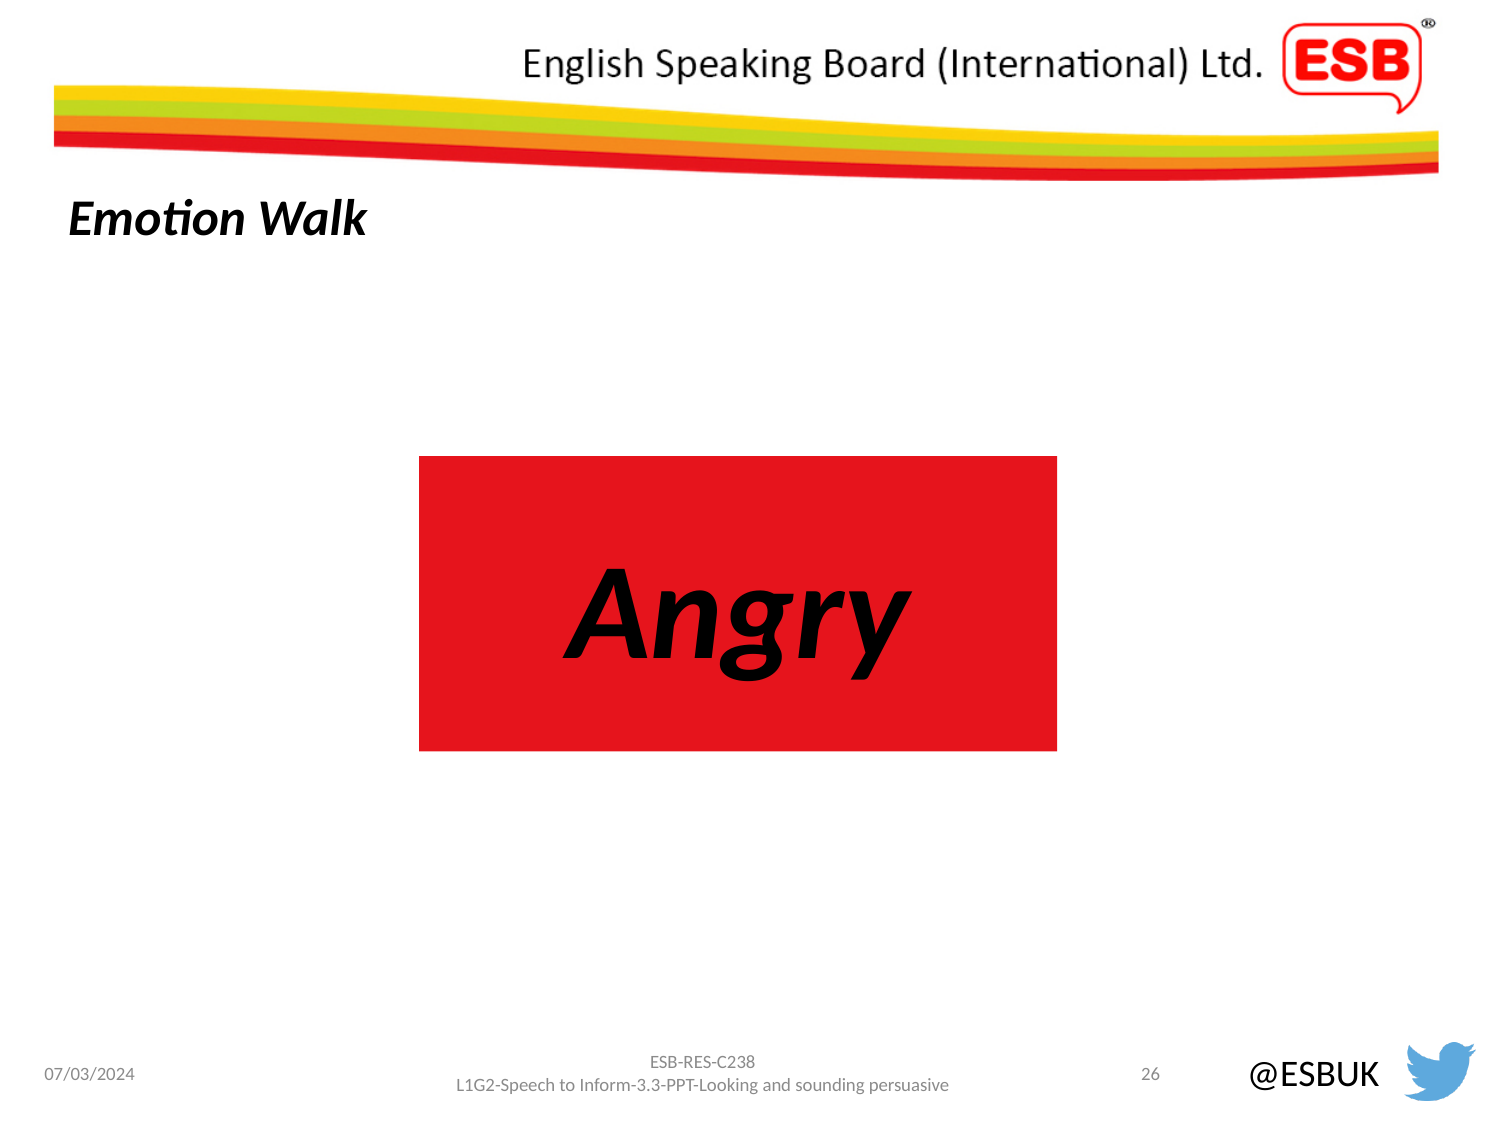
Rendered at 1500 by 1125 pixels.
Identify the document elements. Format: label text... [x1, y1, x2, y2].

footer ESB-RES-C238 L1G2-Speech to Inform-3.3-PPT-Looking and sounding persuasive [395, 1042, 930, 1103]
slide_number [29, 1042, 367, 1103]
slide_number 26 [930, 1042, 1176, 1103]
picture [1404, 1042, 1476, 1101]
text_box Angry [418, 455, 1058, 753]
picture [0, 0, 1500, 189]
title Emotion Walk [53, 183, 1347, 255]
